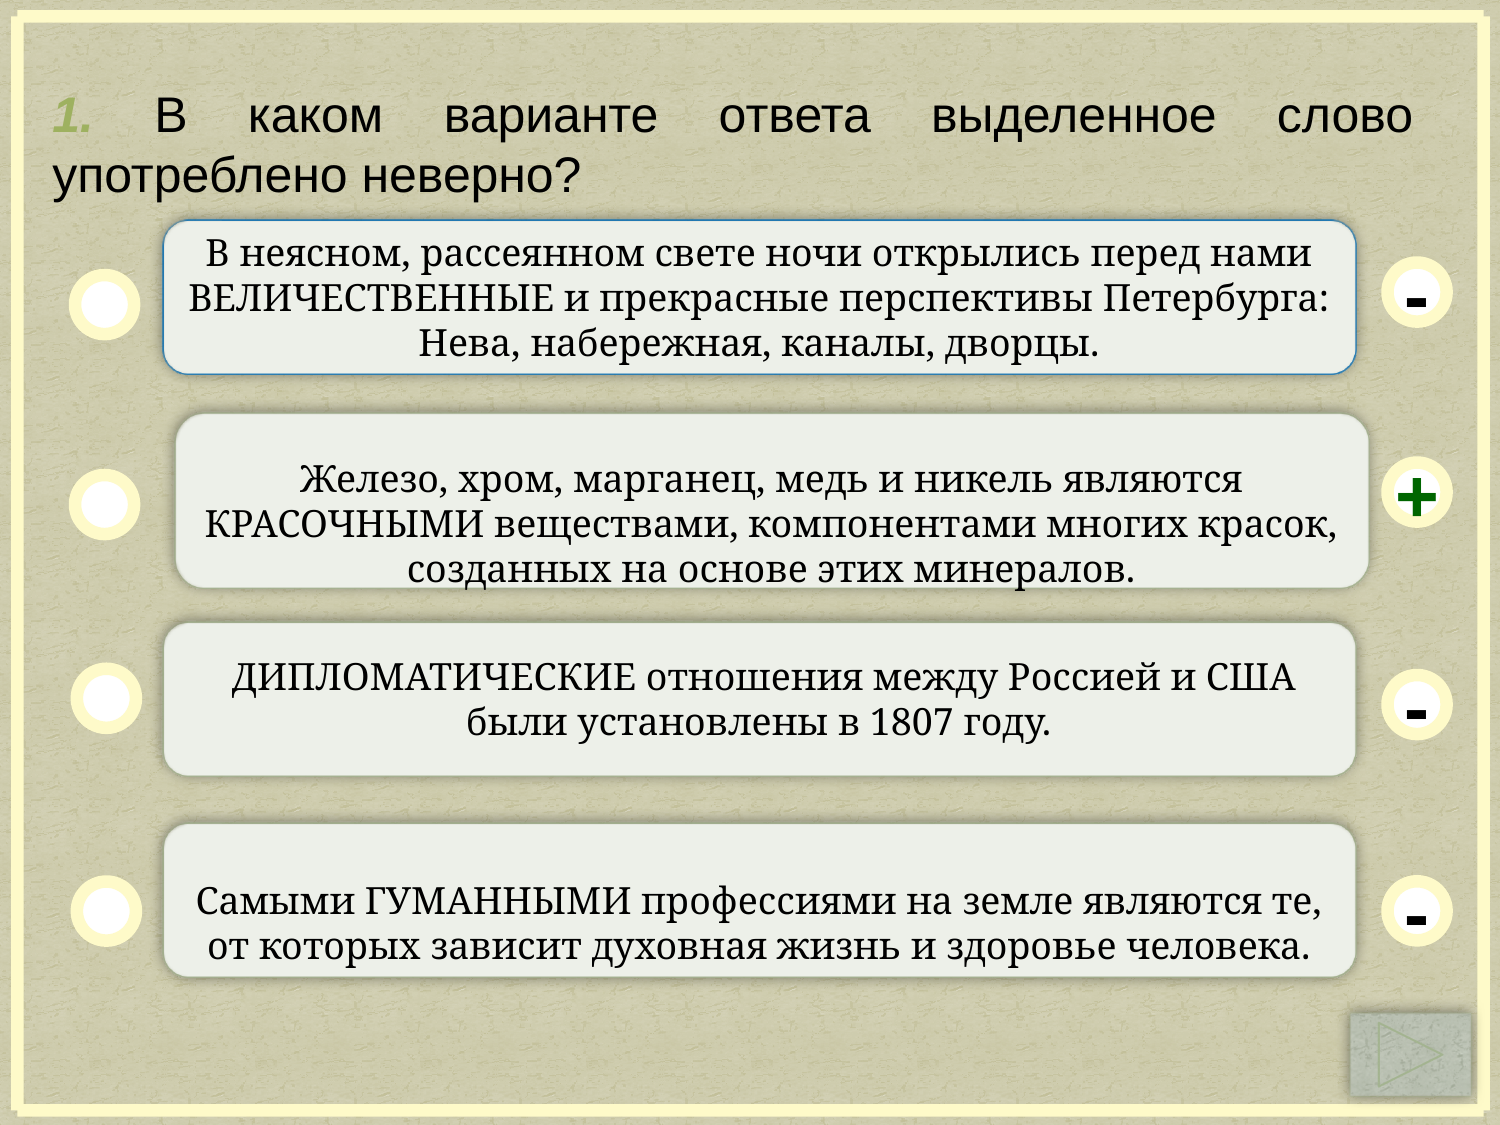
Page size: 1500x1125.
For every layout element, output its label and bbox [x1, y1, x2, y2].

text_box [21, 20, 1481, 1108]
